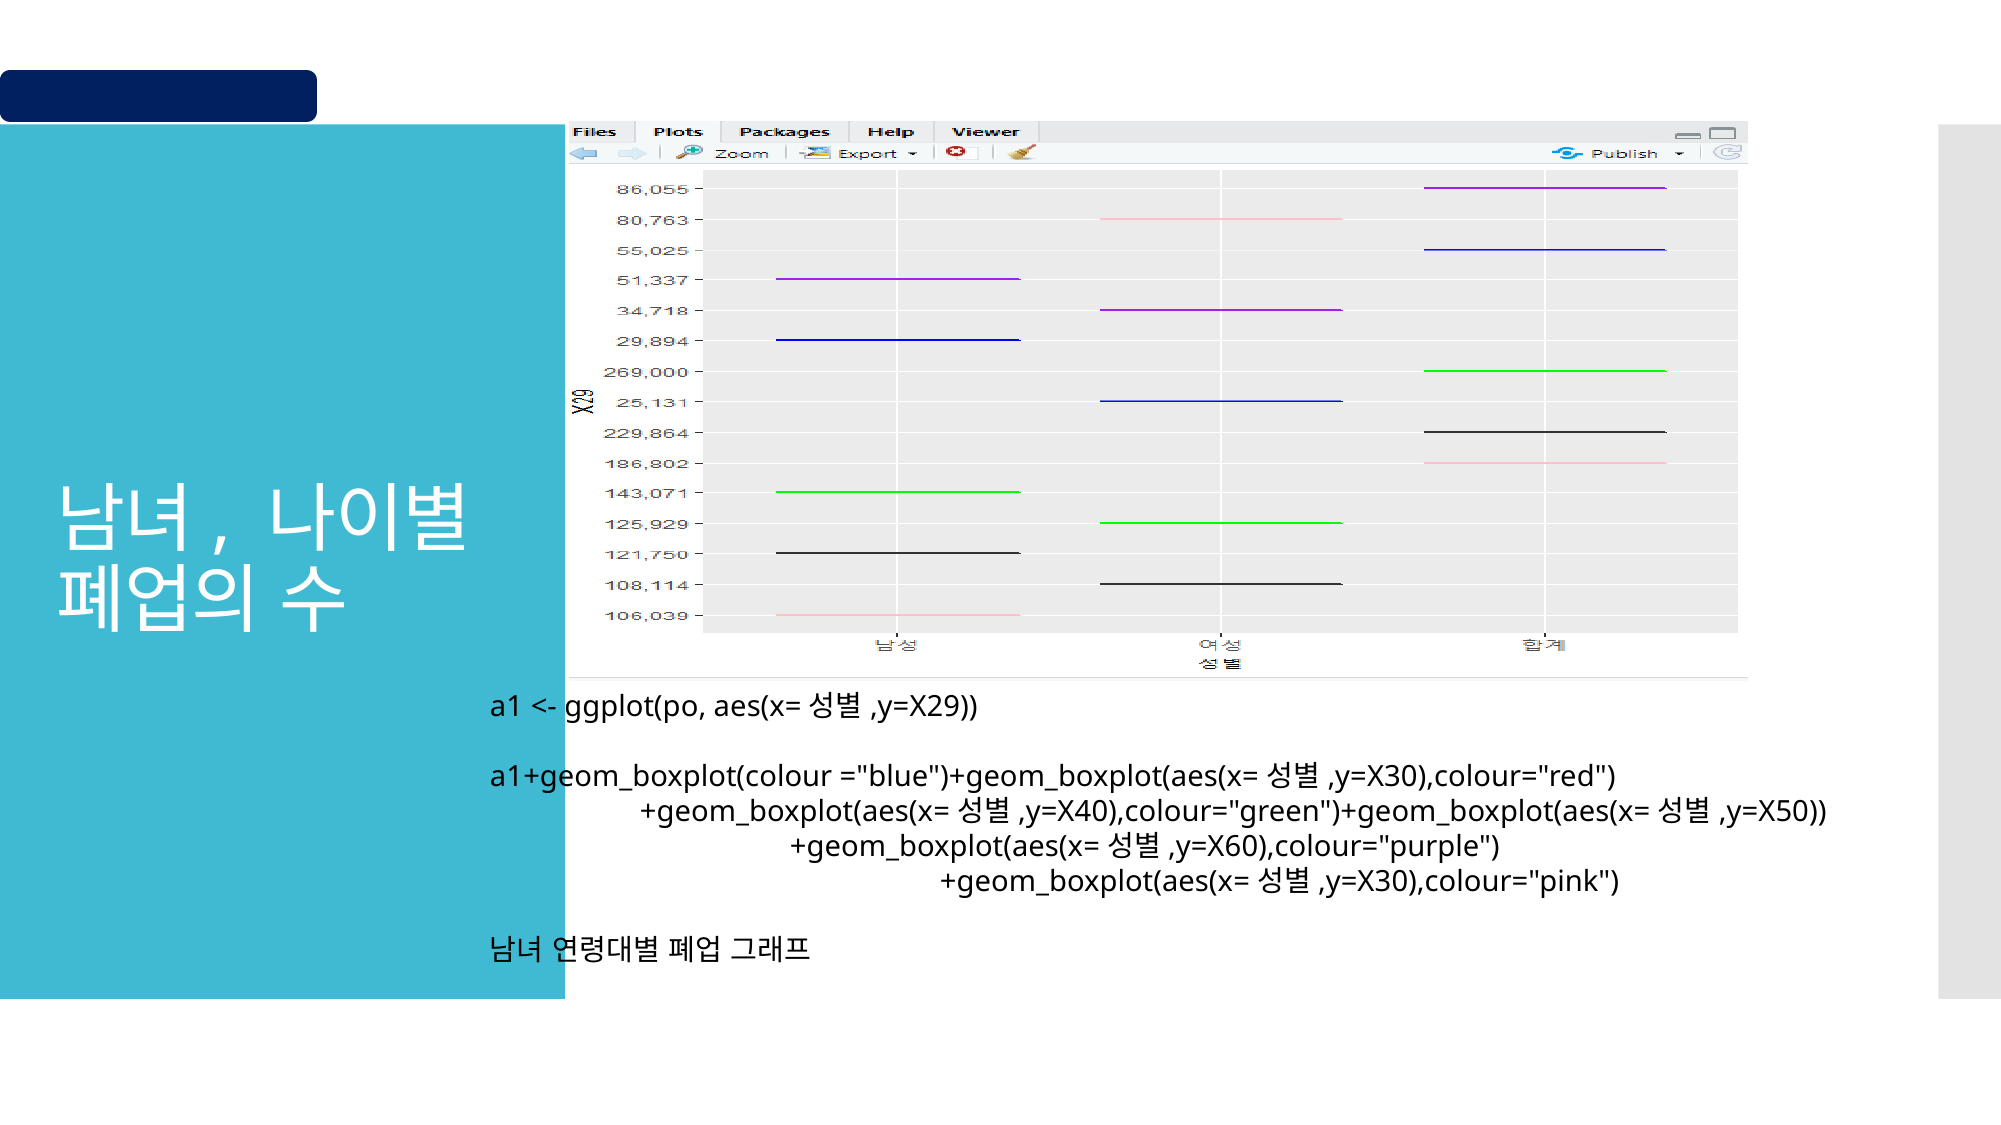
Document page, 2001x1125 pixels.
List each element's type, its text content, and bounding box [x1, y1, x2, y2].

text_box a1 <- ggplot(po, aes(x=성별,y=X29)) a1+geom_boxplot(colour ="blue")+geom_boxplot(aes(x=성별,y=X30),colour="red") +geom_boxplot(aes(x=성별,y=X40),colour="green")+geom_boxplot(aes(x=성별,y=X50)) +geom_boxplot(aes(x=성별,y=X60),colour="purple") +geom_boxplot(aes(x=성별,y=X30),colour="pink") 남녀 연령대별 폐업 그래프 [475, 679, 1842, 1009]
picture [569, 121, 1748, 682]
title 남녀, 나이별 폐업의 수 [41, 184, 525, 940]
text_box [0, 69, 318, 123]
